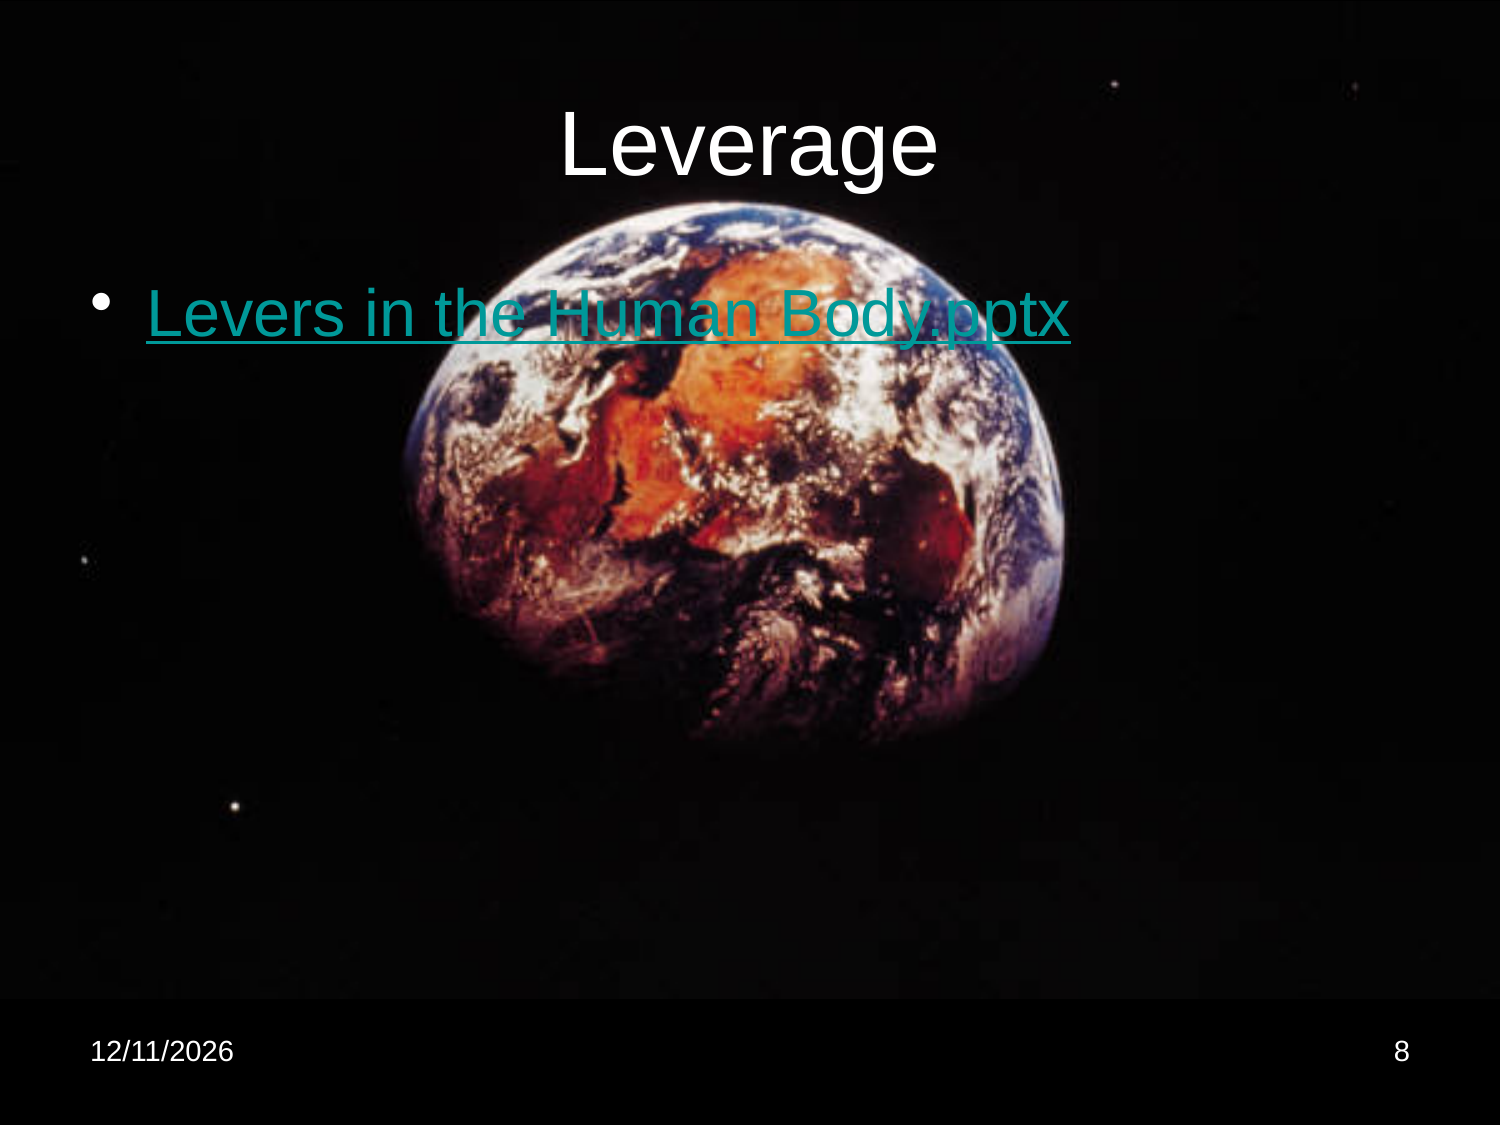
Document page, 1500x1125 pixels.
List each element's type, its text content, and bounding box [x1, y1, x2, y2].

picture [0, 1, 1500, 999]
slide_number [74, 1024, 426, 1103]
title Leverage [74, 44, 1426, 233]
slide_number 8 [1074, 1024, 1426, 1103]
list Levers in the Human Body.pptx [74, 262, 1426, 1006]
